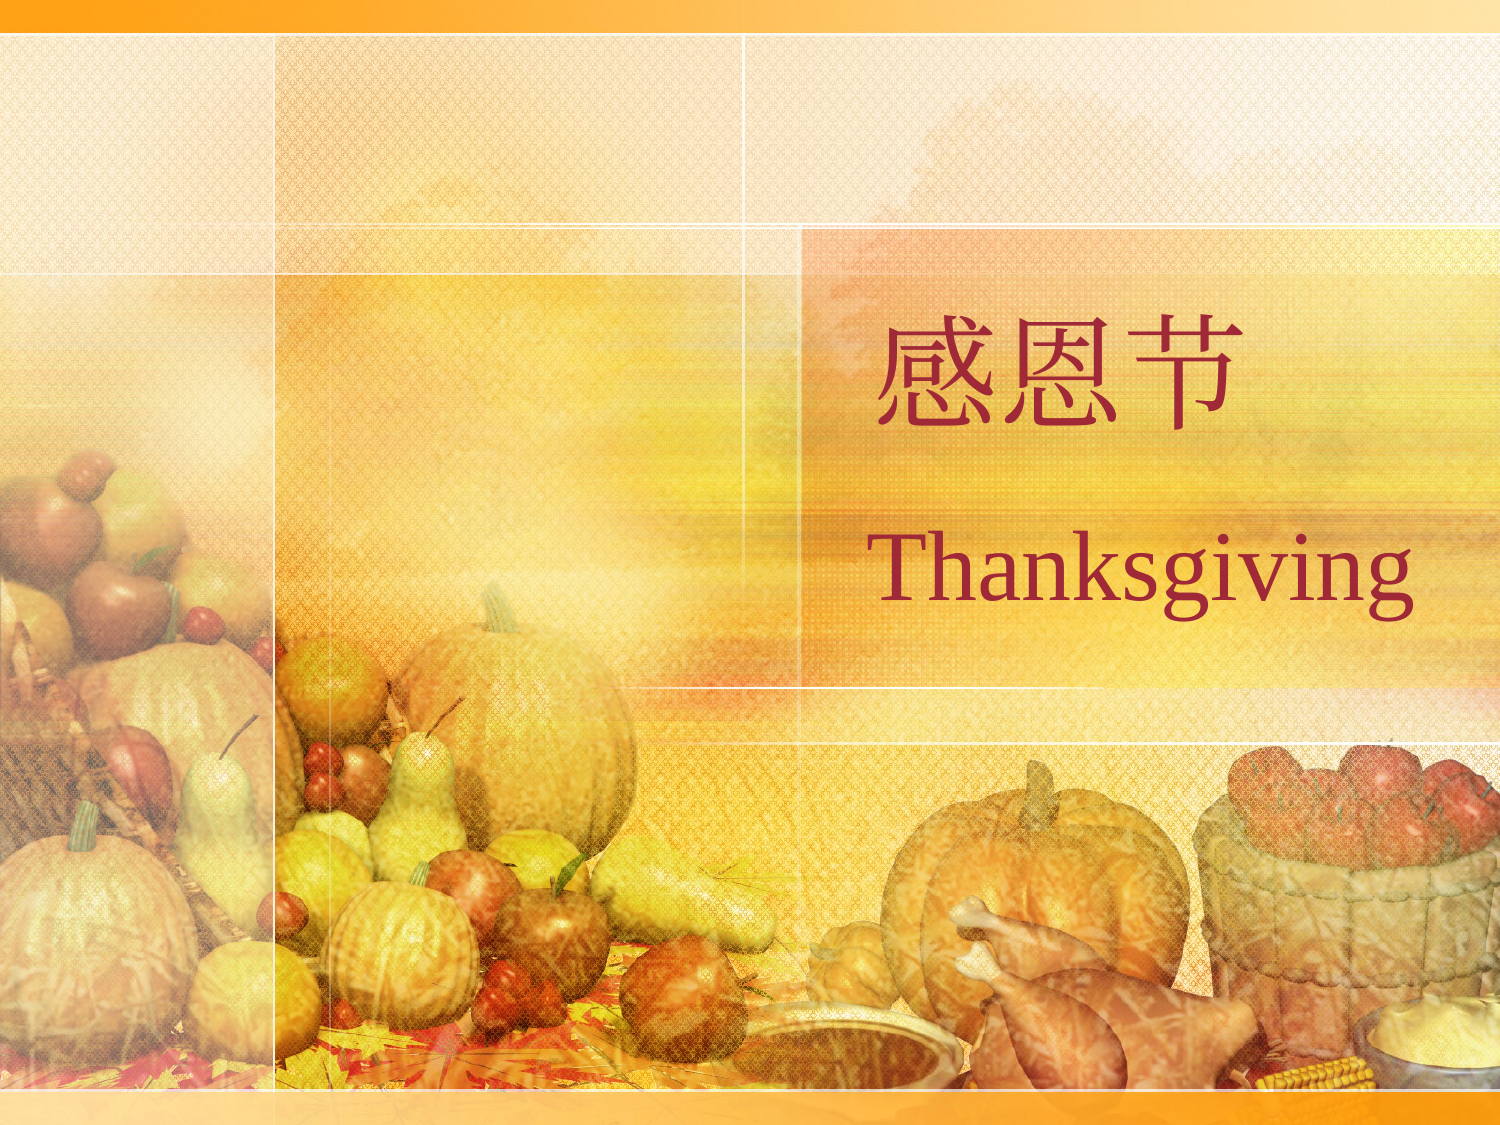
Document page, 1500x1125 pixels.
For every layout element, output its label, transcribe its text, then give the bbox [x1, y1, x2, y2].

picture [0, 0, 1500, 1125]
title 感恩节 Thanksgiving [440, 425, 1500, 638]
